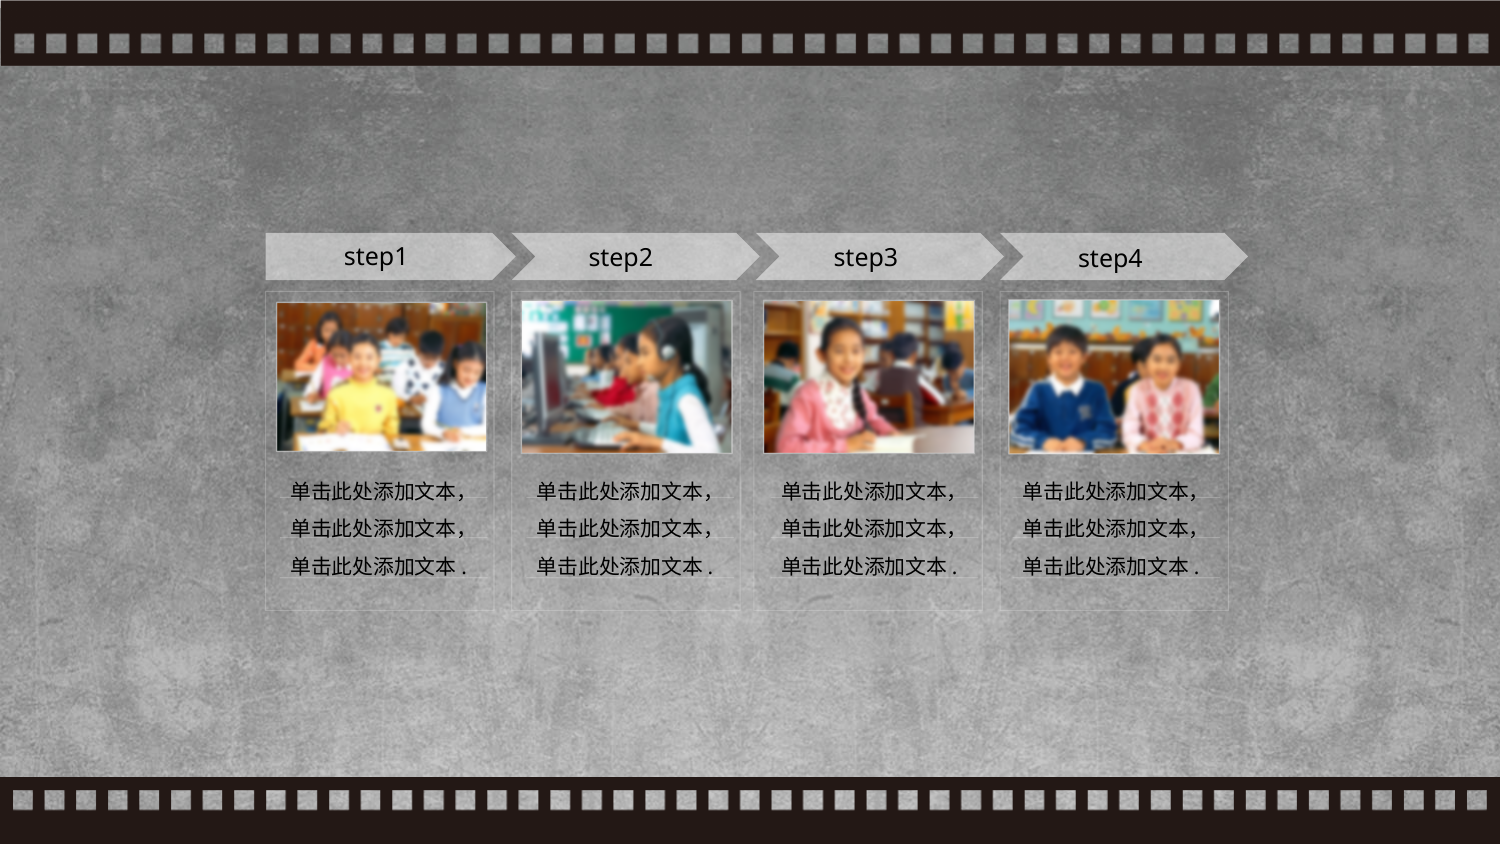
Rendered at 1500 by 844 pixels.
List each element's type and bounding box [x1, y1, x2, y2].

text_box [511, 232, 755, 281]
text_box [265, 232, 511, 281]
text_box [755, 232, 999, 281]
text_box [753, 291, 983, 611]
text_box [1000, 291, 1229, 611]
text_box [511, 291, 741, 611]
text_box [265, 291, 495, 611]
text_box [999, 232, 1248, 281]
picture [0, 1, 1500, 844]
